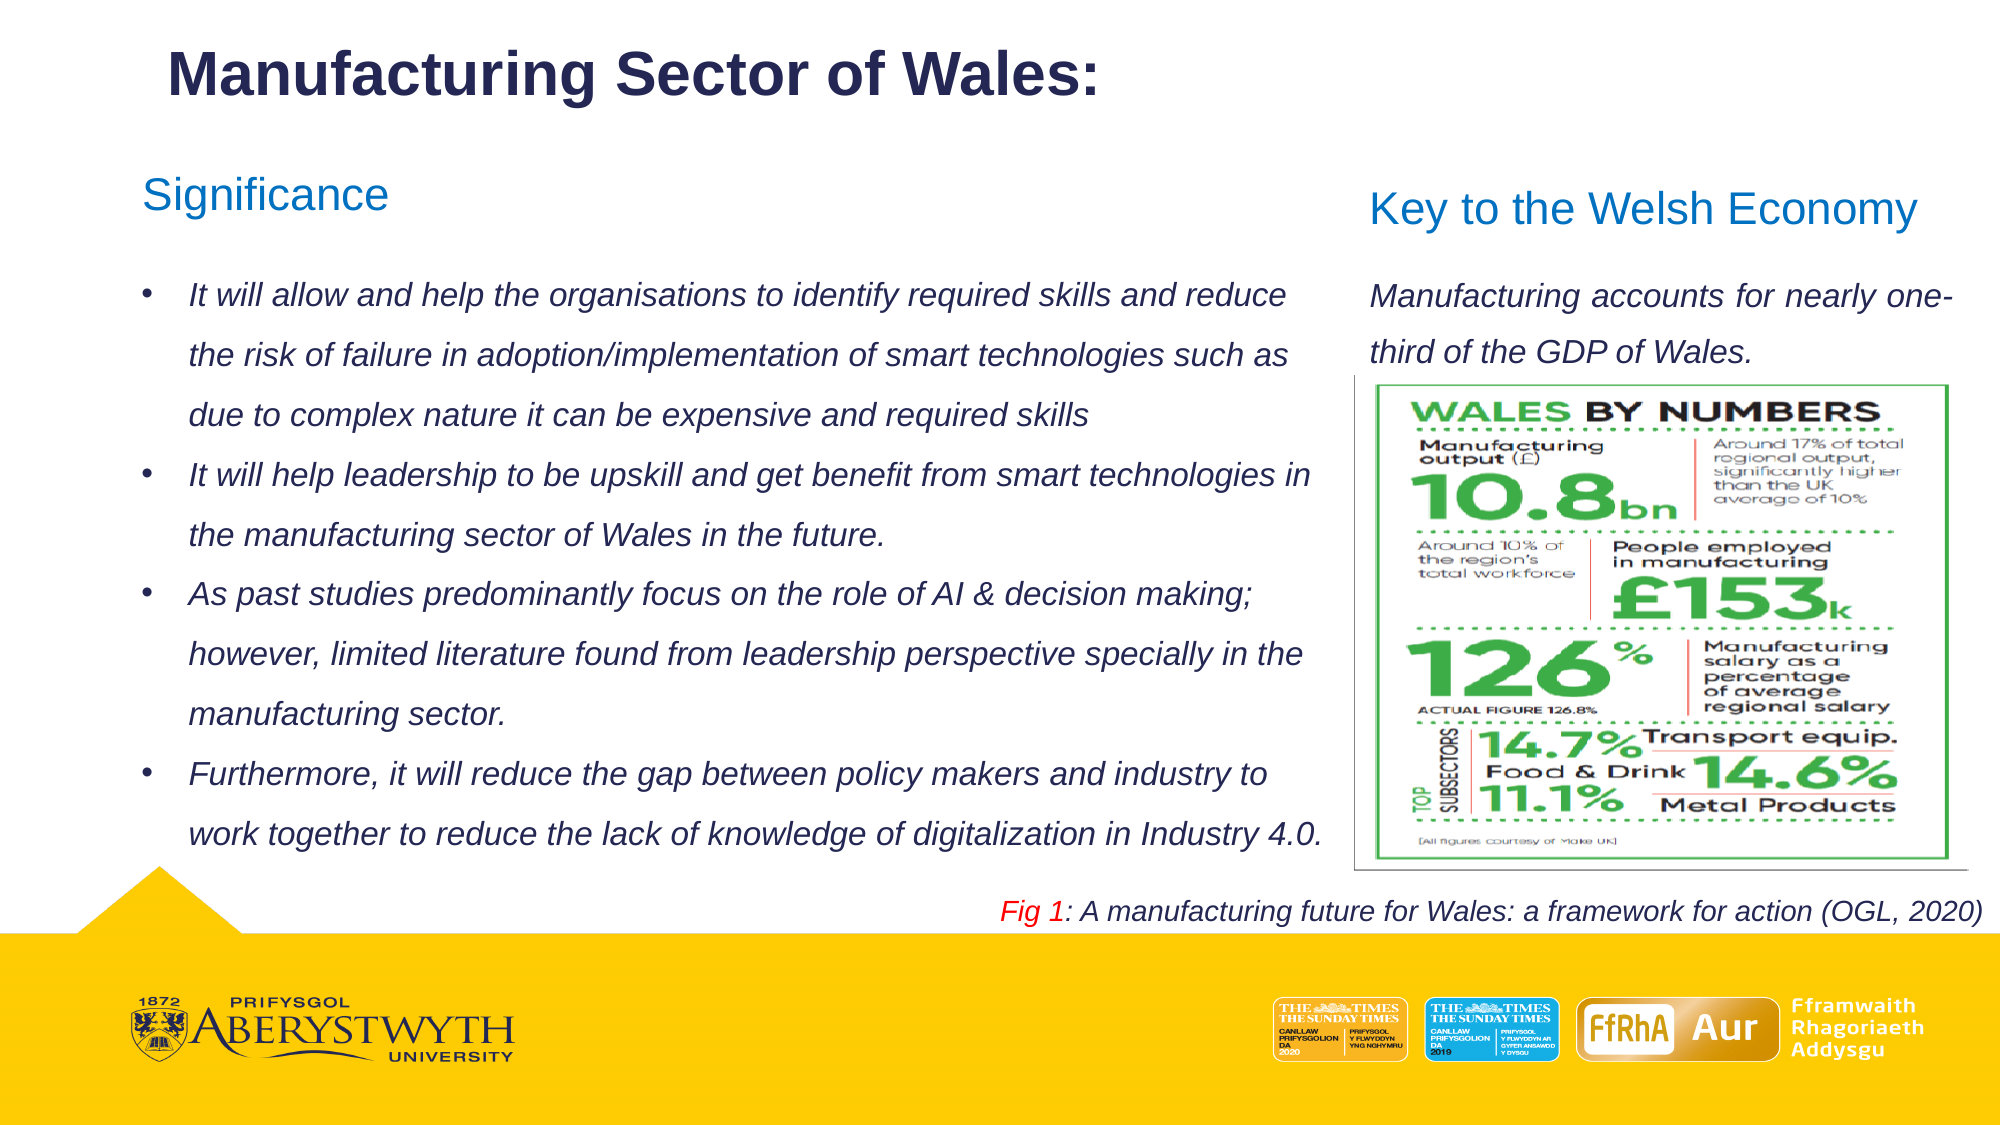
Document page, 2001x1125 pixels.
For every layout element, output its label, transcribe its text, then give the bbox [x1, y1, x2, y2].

text_box Significance [128, 156, 406, 227]
text_box Key to the Welsh Economy [1354, 171, 2000, 241]
text_box Manufacturing Sector of Wales: [152, 32, 1378, 117]
text_box Manufacturing accounts for nearly one-third of the GDP of Wales. [1354, 250, 1969, 375]
text_box It will allow and help the organisations to identify required skills and reduce the risk of failure in adoption/implementation of smart technologies such as due to complex nature it can be expensive and required skills It will help leadership to be upskill and get benefit from smart technologies in the manufacturing sector of Wales in the future. As past studies predominantly focus on the role of AI & decision making; however, limited literature found from leadership perspective specially in the manufacturing sector. Furthermore, it will reduce the gap between policy makers and industry to work together to reduce the lack of knowledge of digitalization in Industry 4.0. [126, 245, 1352, 860]
picture [0, 375, 2000, 1125]
